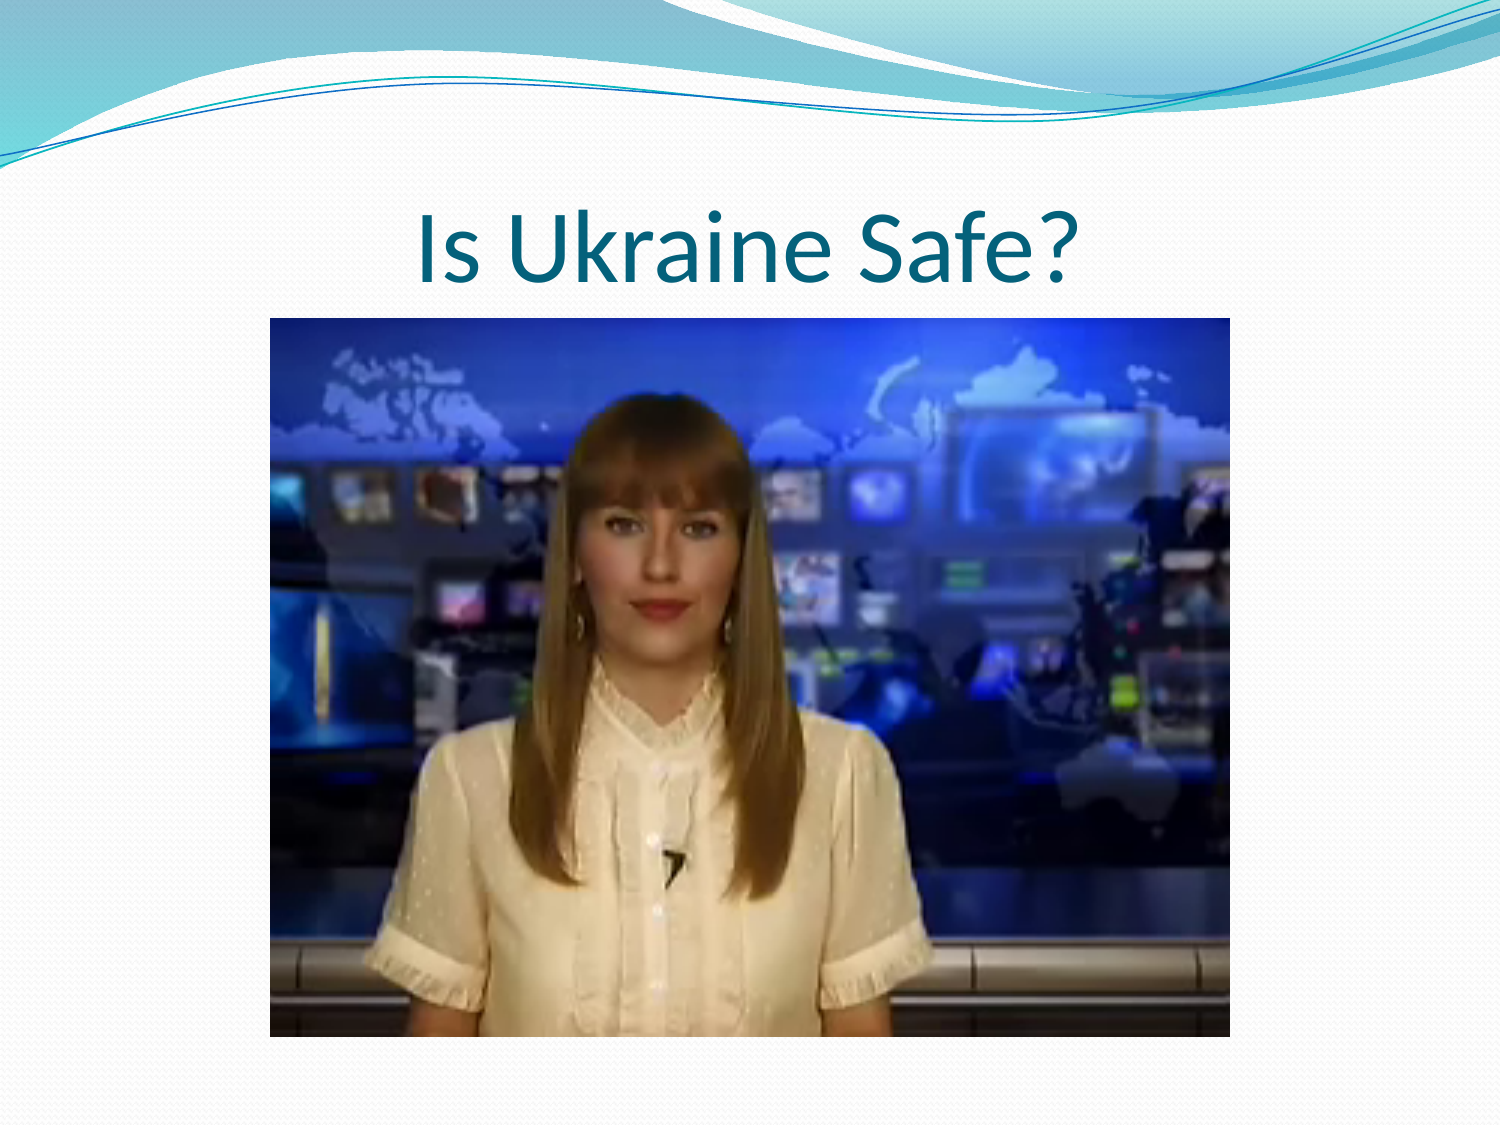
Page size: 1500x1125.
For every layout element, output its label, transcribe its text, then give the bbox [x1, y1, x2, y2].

title Is Ukraine Safe? [74, 115, 1426, 304]
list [269, 317, 1231, 1038]
